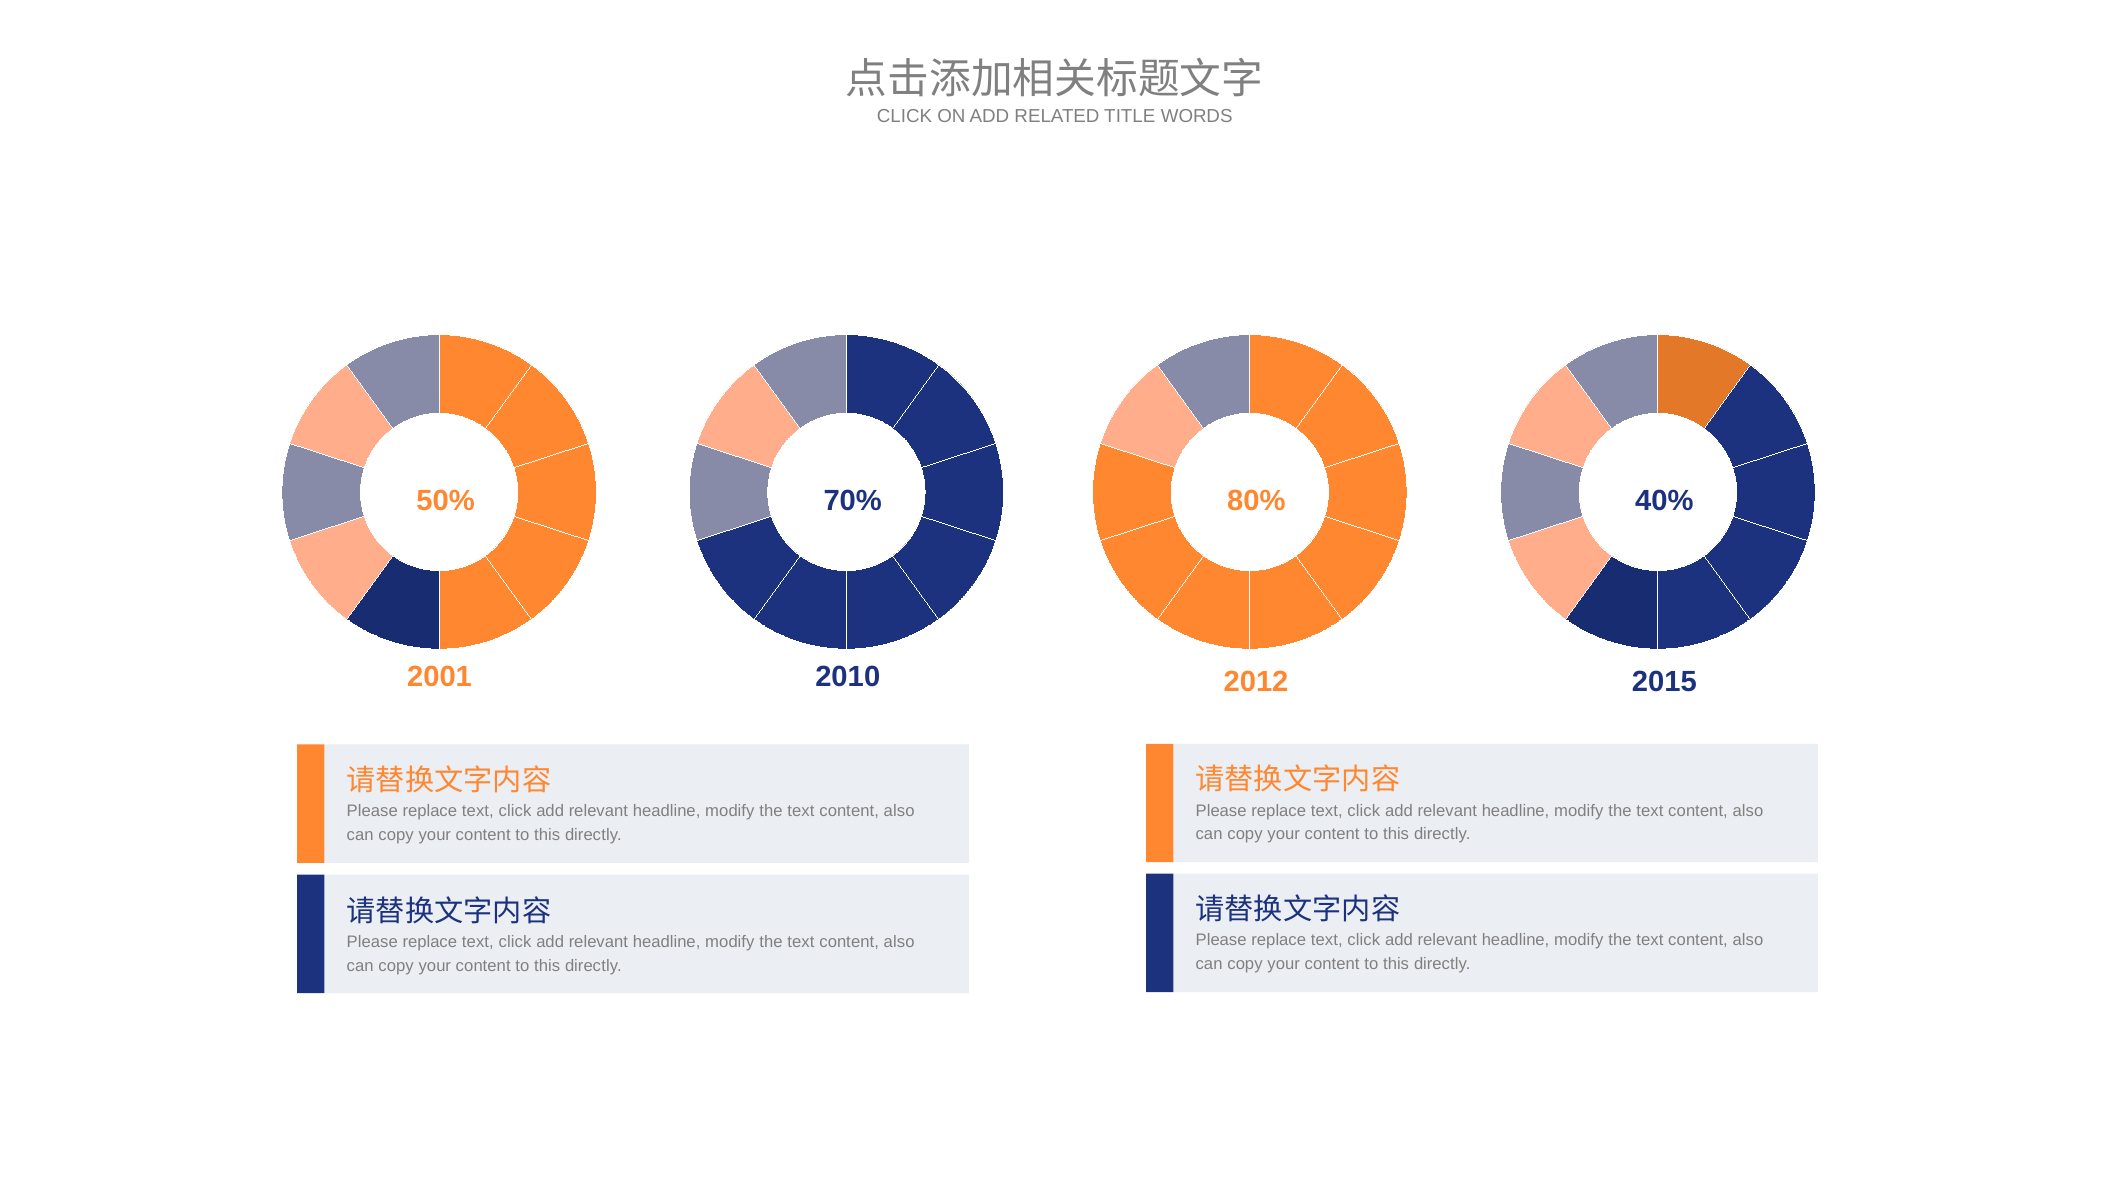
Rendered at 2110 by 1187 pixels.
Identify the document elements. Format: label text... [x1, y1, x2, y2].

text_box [297, 744, 969, 863]
text_box 2001 [407, 666, 473, 692]
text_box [1146, 873, 1818, 993]
text_box 2012 [1223, 666, 1289, 698]
chart [275, 318, 603, 666]
text_box 2010 [815, 666, 881, 692]
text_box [1146, 743, 1818, 863]
chart [1494, 318, 1822, 666]
text_box 点击添加相关标题文字 [803, 44, 1307, 107]
chart [1085, 318, 1414, 666]
chart [682, 318, 1011, 666]
text_box 2015 [1631, 666, 1697, 698]
text_box CLICK ON ADD RELATED TITLE WORDS [852, 95, 1257, 130]
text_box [297, 874, 969, 994]
